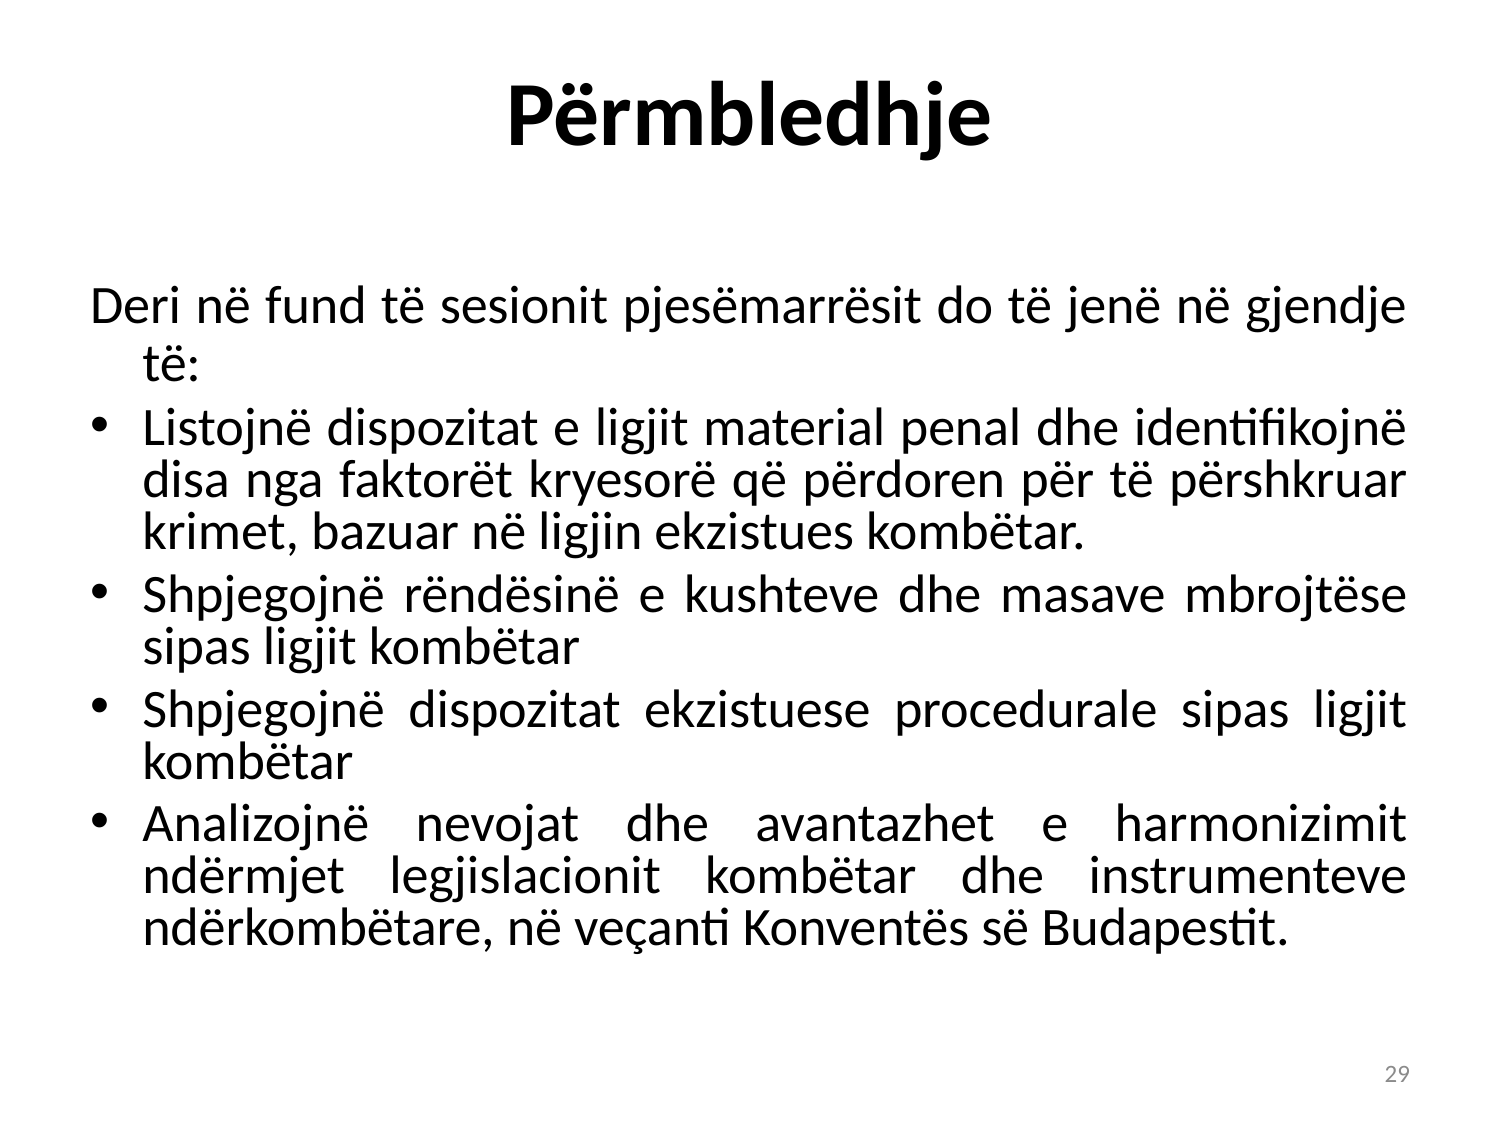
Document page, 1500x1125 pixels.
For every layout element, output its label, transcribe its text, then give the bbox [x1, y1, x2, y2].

list Deri në fund të sesionit pjesëmarrësit do të jenë në gjendje të: Listojnë dispozitat e ligjit material penal dhe identifikojnë disa nga faktorët kryesorë që përdoren për të përshkruar krimet, bazuar në ligjin ekzistues kombëtar. Shpjegojnë rëndësinë e kushteve dhe masave mbrojtëse sipas ligjit kombëtar Shpjegojnë dispozitat ekzistuese procedurale sipas ligjit kombëtar Analizojnë nevojat dhe avantazhet e harmonizimit ndërmjet legjislacionit kombëtar dhe instrumenteve ndërkombëtare, në veçanti Konventës së Budapestit. [75, 202, 1424, 1005]
slide_number 29 [1074, 1042, 1425, 1103]
title Përmbledhje [75, 45, 1425, 172]
